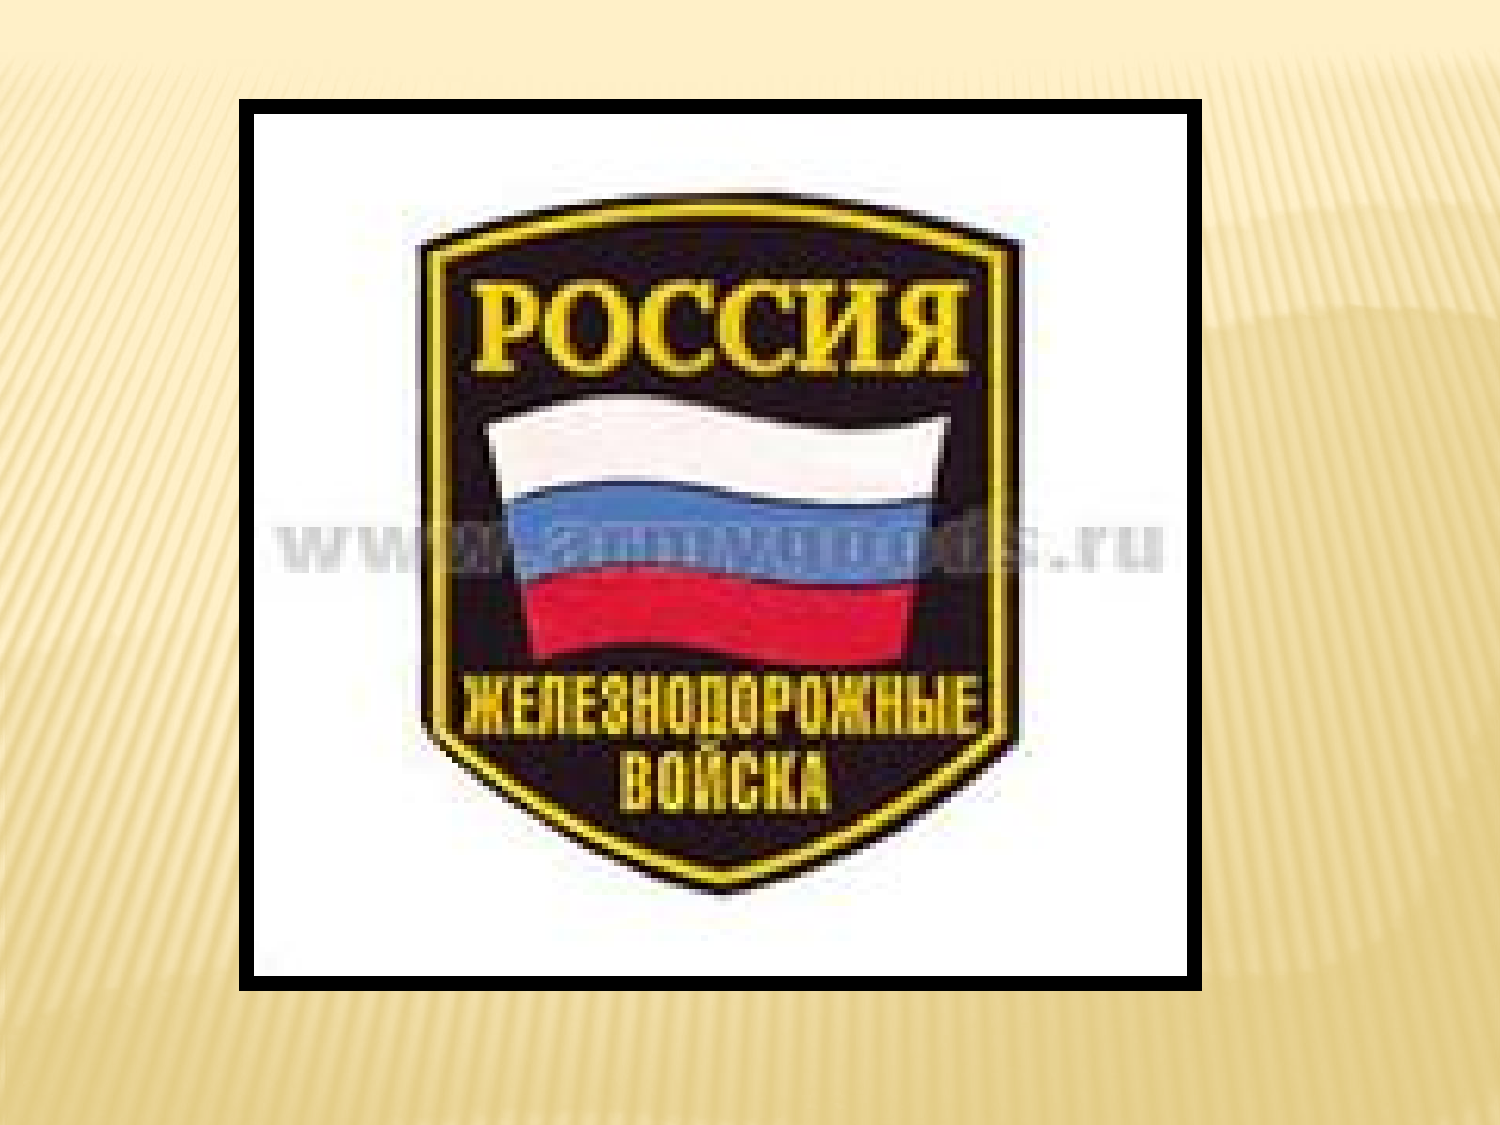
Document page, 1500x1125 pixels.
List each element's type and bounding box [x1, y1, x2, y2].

picture [253, 113, 1188, 977]
